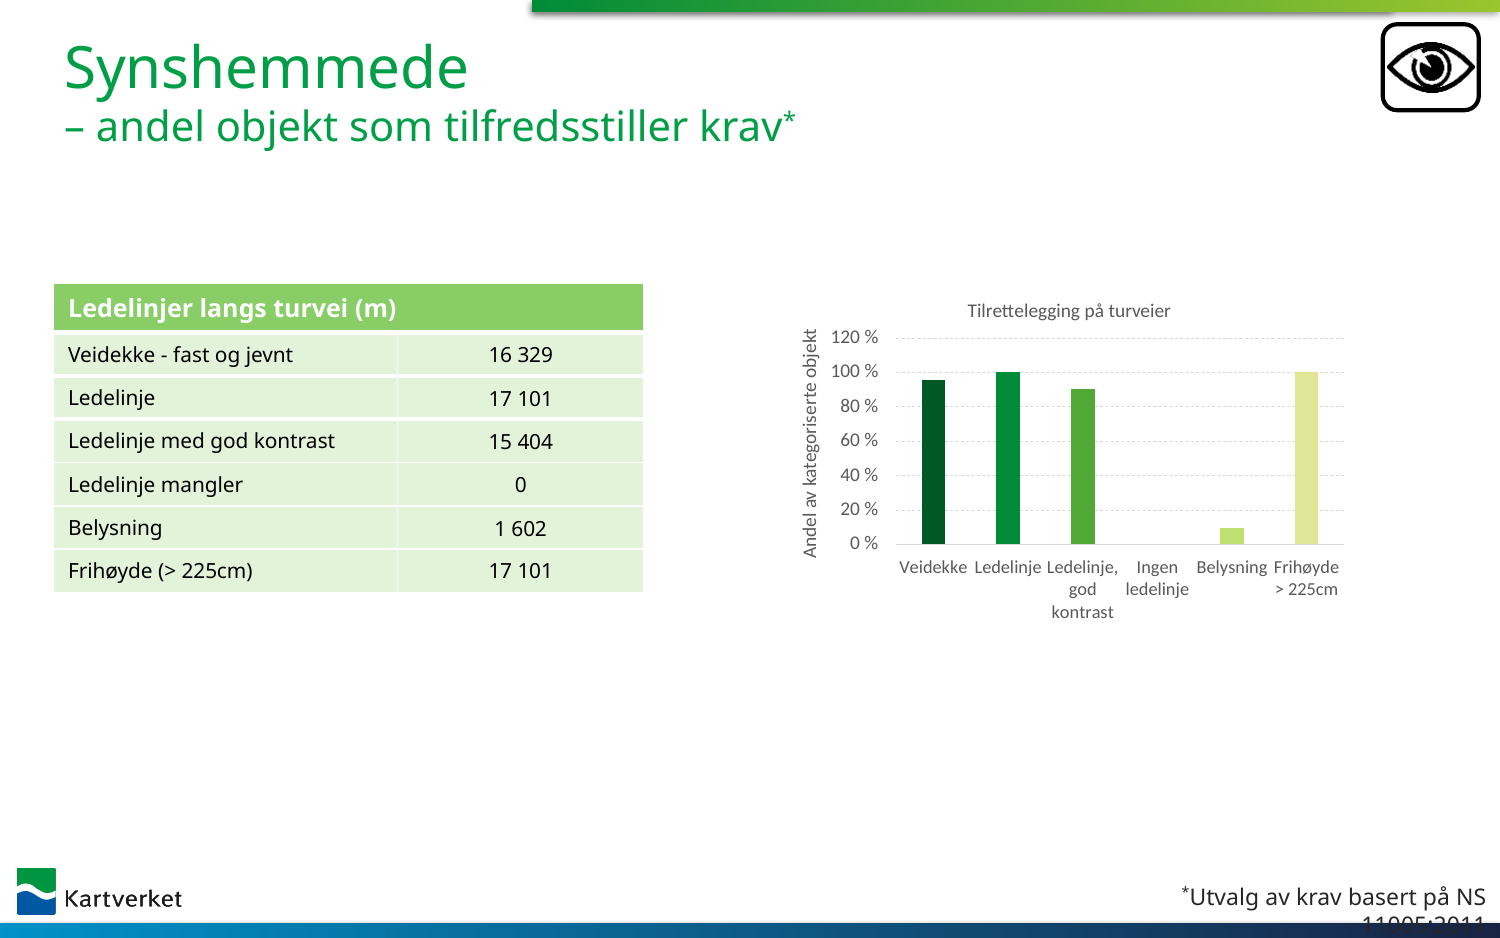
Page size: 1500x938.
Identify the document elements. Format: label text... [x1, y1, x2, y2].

table_cell Veidekke - fast og jevnt [54, 335, 397, 374]
table_cell 1 602 [398, 507, 643, 548]
table_cell Ledelinje mangler [54, 463, 397, 505]
table_cell 0 [398, 463, 643, 505]
table_cell Belysning [54, 507, 397, 548]
table_cell Ledelinje [54, 378, 397, 417]
table_cell 15 404 [398, 421, 643, 462]
table_cell 17 101 [398, 550, 643, 592]
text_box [1382, 24, 1480, 111]
table_header Ledelinjer langs turvei (m) [54, 284, 643, 330]
table_cell Ledelinje med god kontrast [54, 421, 397, 462]
table_cell Frihøyde (> 225cm) [54, 550, 397, 592]
text_box Synshemmede – andel objekt som tilfredsstiller krav* [49, 24, 1431, 158]
picture [791, 291, 1348, 630]
text_box *Utvalg av krav basert på NS 11005:2011 [1068, 873, 1500, 938]
table_cell 16 329 [398, 335, 643, 374]
table_cell 17 101 [398, 378, 643, 417]
